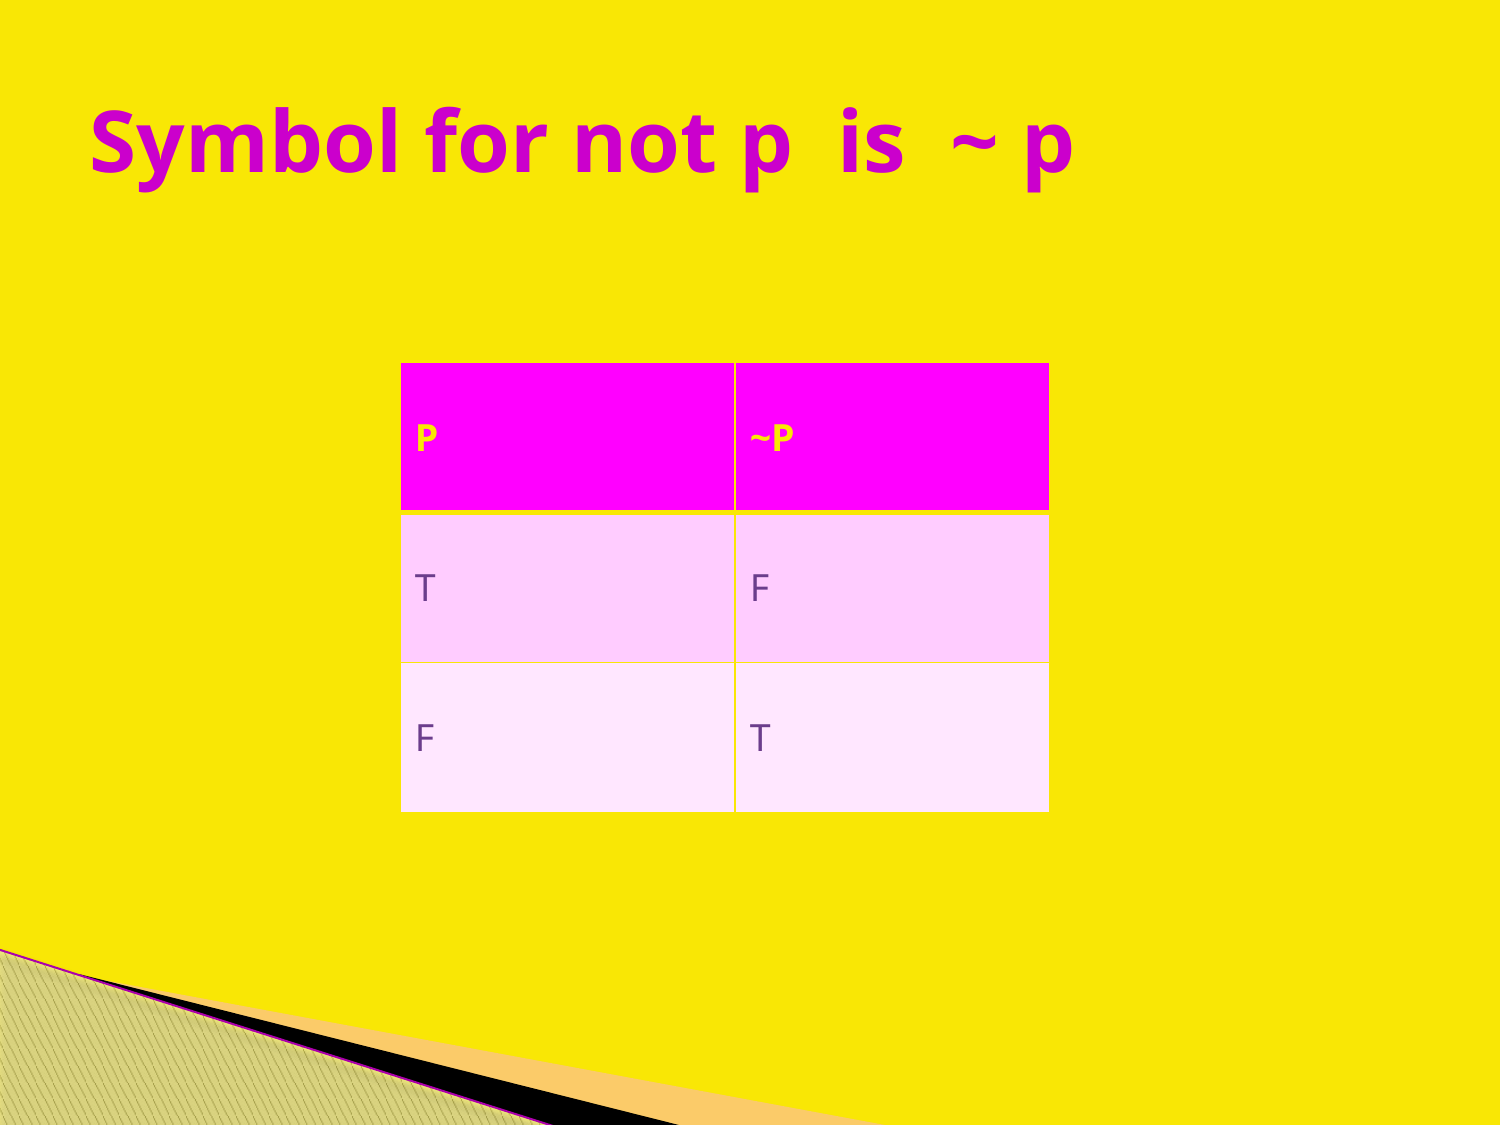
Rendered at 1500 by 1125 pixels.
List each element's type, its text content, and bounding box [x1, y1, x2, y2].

table_cell F [736, 515, 1049, 662]
table_cell T [401, 515, 734, 662]
table_cell T [736, 663, 1049, 812]
table_header ~P [736, 363, 1049, 510]
table_header P [401, 363, 734, 510]
table_cell F [401, 663, 734, 812]
title Symbol for not p is ~ p [75, 45, 1425, 233]
